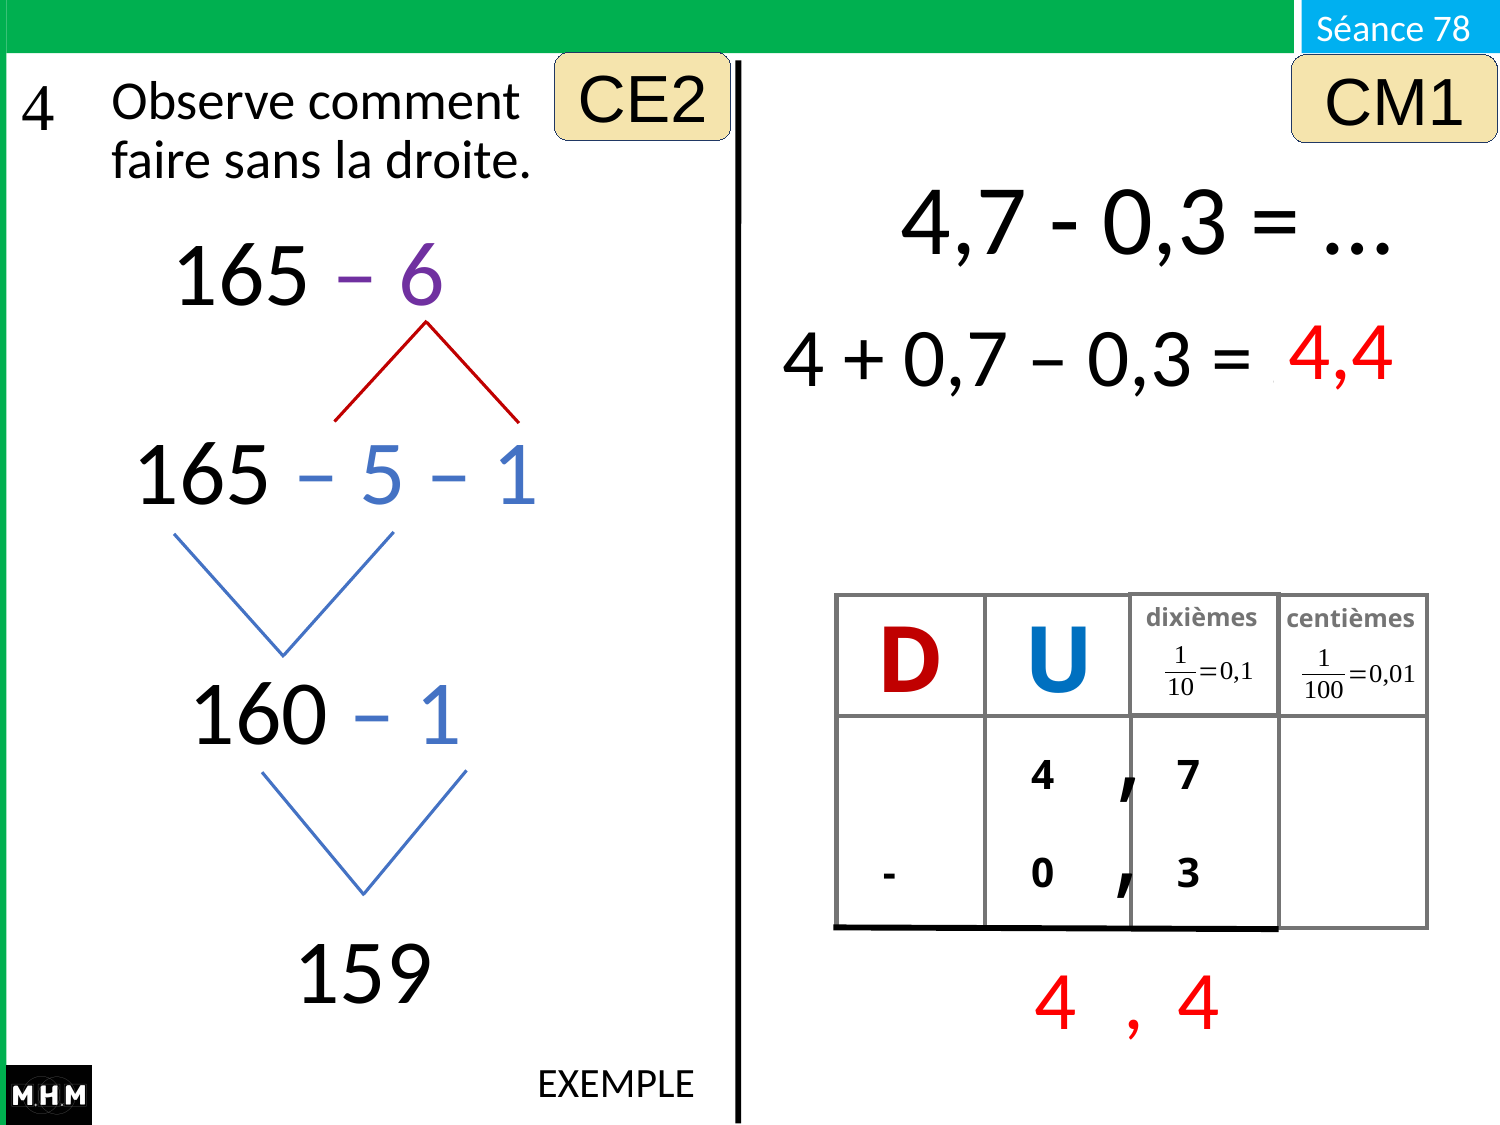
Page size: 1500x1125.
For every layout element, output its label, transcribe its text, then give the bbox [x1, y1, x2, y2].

text_box 165 – 5 – 1 [118, 405, 586, 531]
picture [6, 1065, 92, 1125]
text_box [836, 593, 1428, 928]
text_box 4,4 [1273, 288, 1447, 404]
text_box EXEMPLE [503, 1054, 729, 1115]
title Observe comment faire sans la droite. [96, 60, 557, 202]
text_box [261, 770, 467, 896]
text_box 4 [1162, 938, 1234, 1054]
text_box 159 [278, 905, 467, 1030]
text_box CE2 [554, 52, 731, 141]
text_box 165 – 6 [156, 206, 629, 332]
text_box 4 + 0,7 – 0,3 = … [767, 295, 1500, 410]
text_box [173, 531, 394, 657]
text_box CM1 [1291, 54, 1498, 143]
text_box 4,7 - 0,3 = … [885, 147, 1500, 283]
text_box , [1091, 938, 1161, 1054]
text_box 160 – 1 [174, 645, 537, 771]
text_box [334, 320, 520, 424]
text_box 4 [1019, 938, 1091, 1054]
